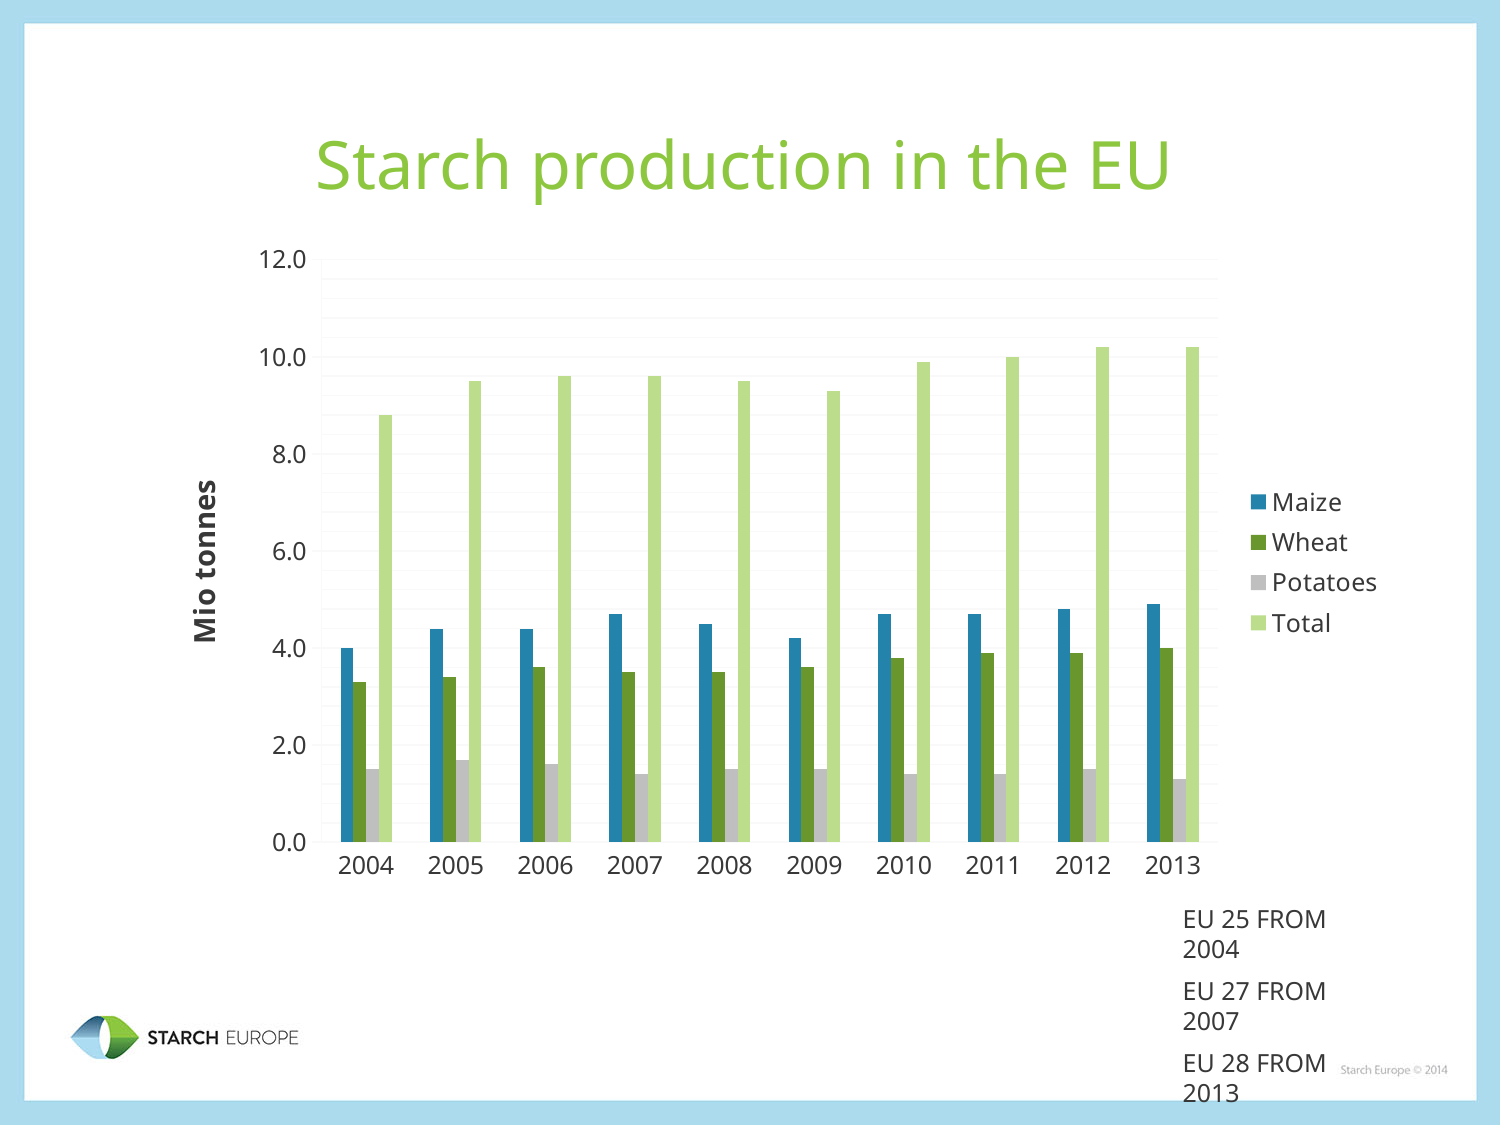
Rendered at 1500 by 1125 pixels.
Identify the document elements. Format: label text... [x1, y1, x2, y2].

text_box EU 25 FROM 2004 EU 27 FROM 2007 EU 28 FROM 2013 [1167, 903, 1399, 1116]
picture [0, 0, 1500, 1125]
title Starch production in the EU [148, 69, 1342, 227]
chart [148, 228, 1400, 897]
